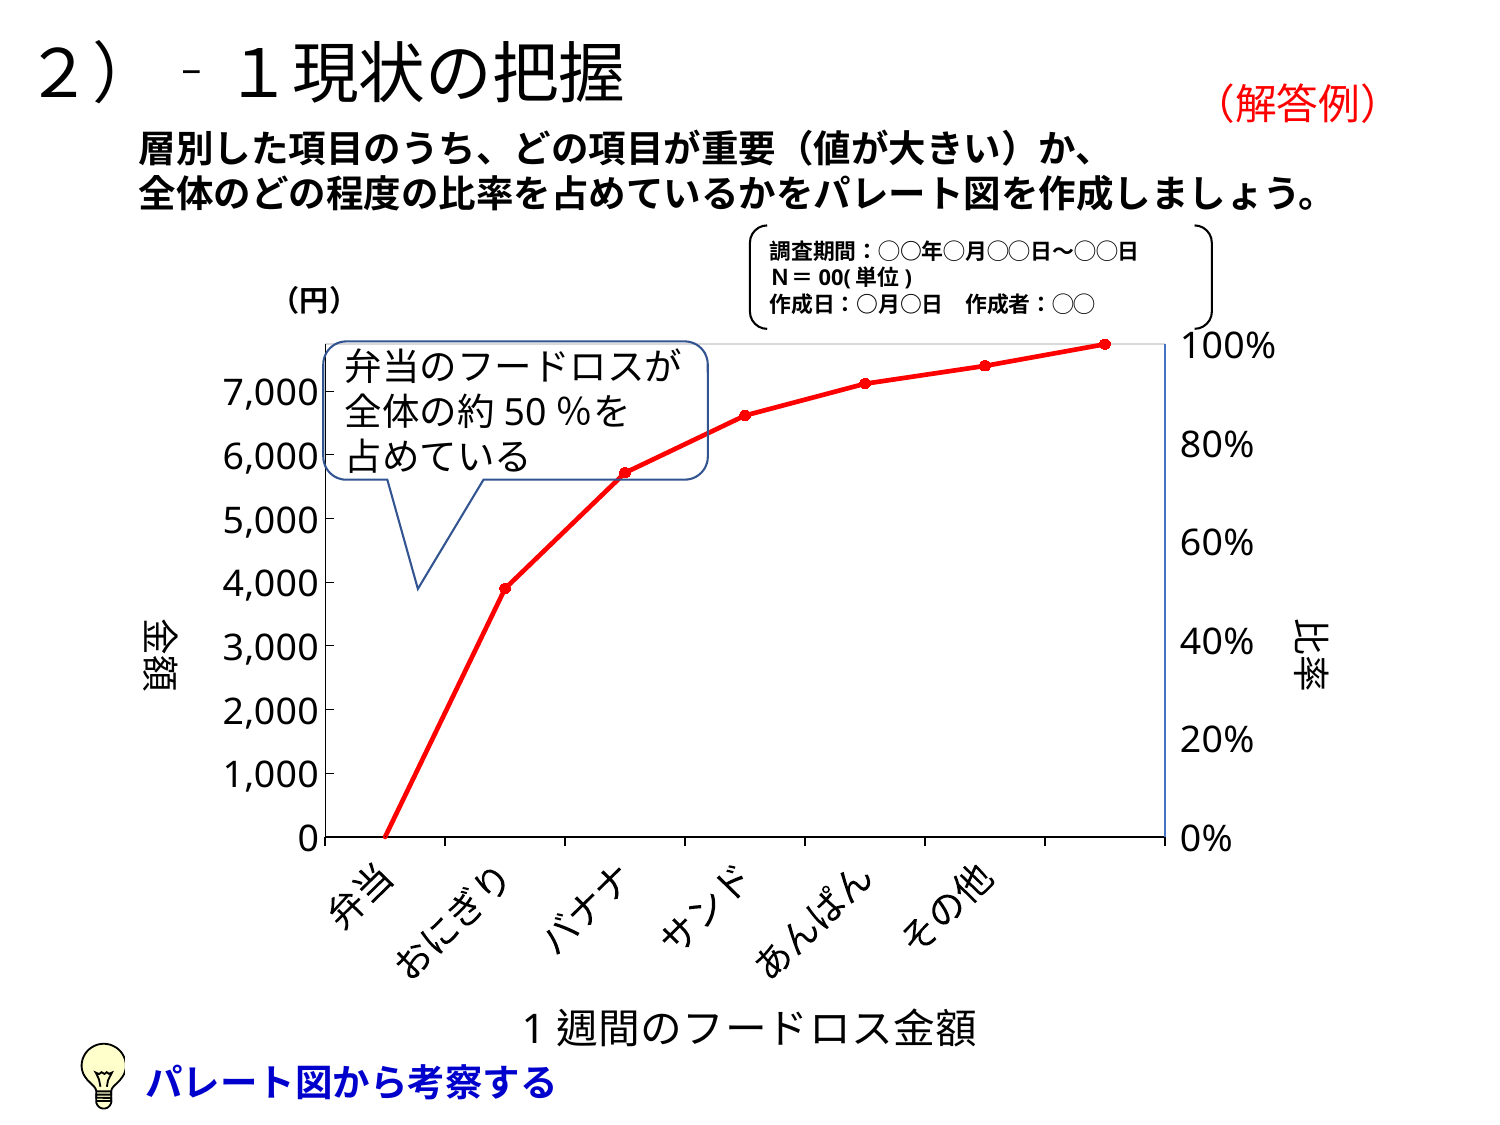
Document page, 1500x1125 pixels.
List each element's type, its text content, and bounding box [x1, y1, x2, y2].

text_box ２）‐１現状の把握 [23, 13, 1314, 111]
text_box 層別した項目のうち、どの項目が重要（値が大きい）か、 全体のどの程度の比率を占めているかをパレート図を作成しましょう。 [123, 117, 1336, 223]
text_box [80, 1042, 1207, 1112]
text_box 調査期間：◯○年◯月◯◯日～◯◯日 Ｎ＝00(単位) 作成日：○月○日 作成者：◯◯ [749, 224, 1213, 275]
text_box （解答例） [1178, 70, 1452, 135]
chart [123, 275, 1353, 1068]
